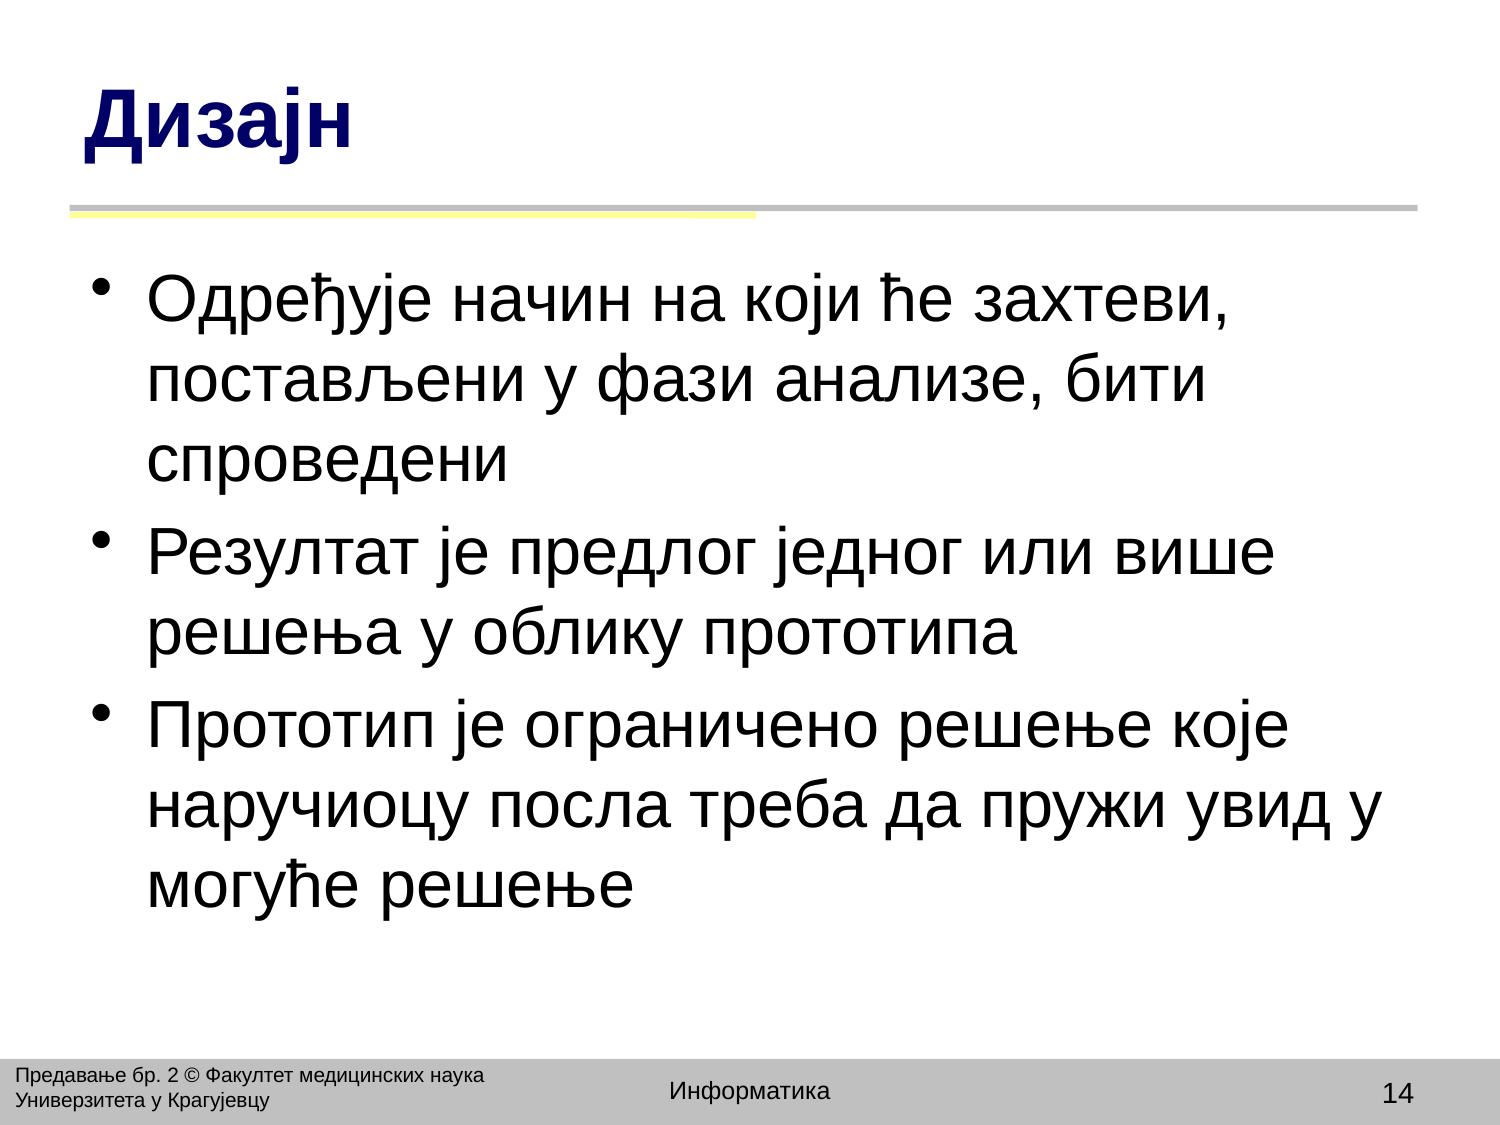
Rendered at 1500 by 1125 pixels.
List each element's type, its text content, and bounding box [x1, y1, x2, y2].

title Дизајн [69, 19, 1426, 208]
footer Информатика [512, 1066, 988, 1125]
list Одређује начин на који ће захтеви, постављени у фази анализе, бити спроведени Резултат је предлог једног или више решења у облику прототипа Прототип је ограничено решење које наручиоцу посла треба да пружи увид у могуће решење [74, 246, 1426, 1023]
slide_number Предавање бр. 2 © Факултет медицинских наука Универзитета у Крагујевцу [0, 1053, 607, 1108]
slide_number 14 [1079, 1066, 1430, 1125]
